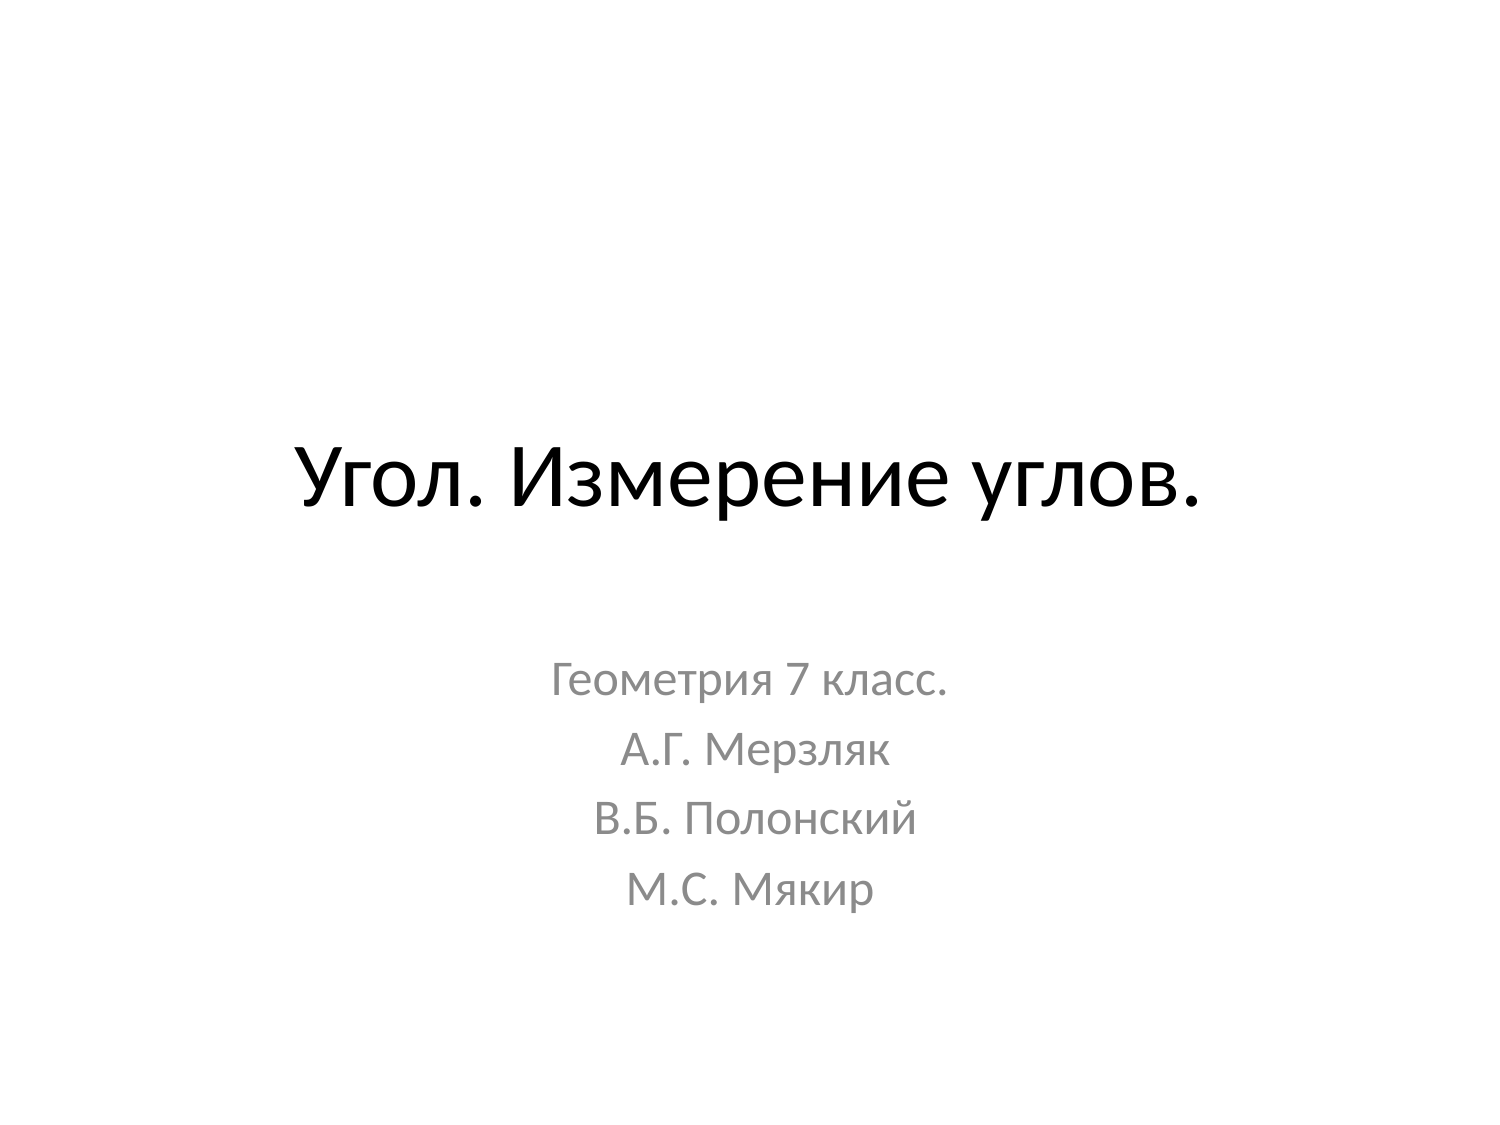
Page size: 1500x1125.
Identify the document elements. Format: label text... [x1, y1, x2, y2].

subtitle Геометрия 7 класс. А.Г. Мерзляк В.Б. Полонский М.С. Мякир [225, 637, 1275, 925]
title Угол. Измерение углов. [112, 349, 1388, 591]
